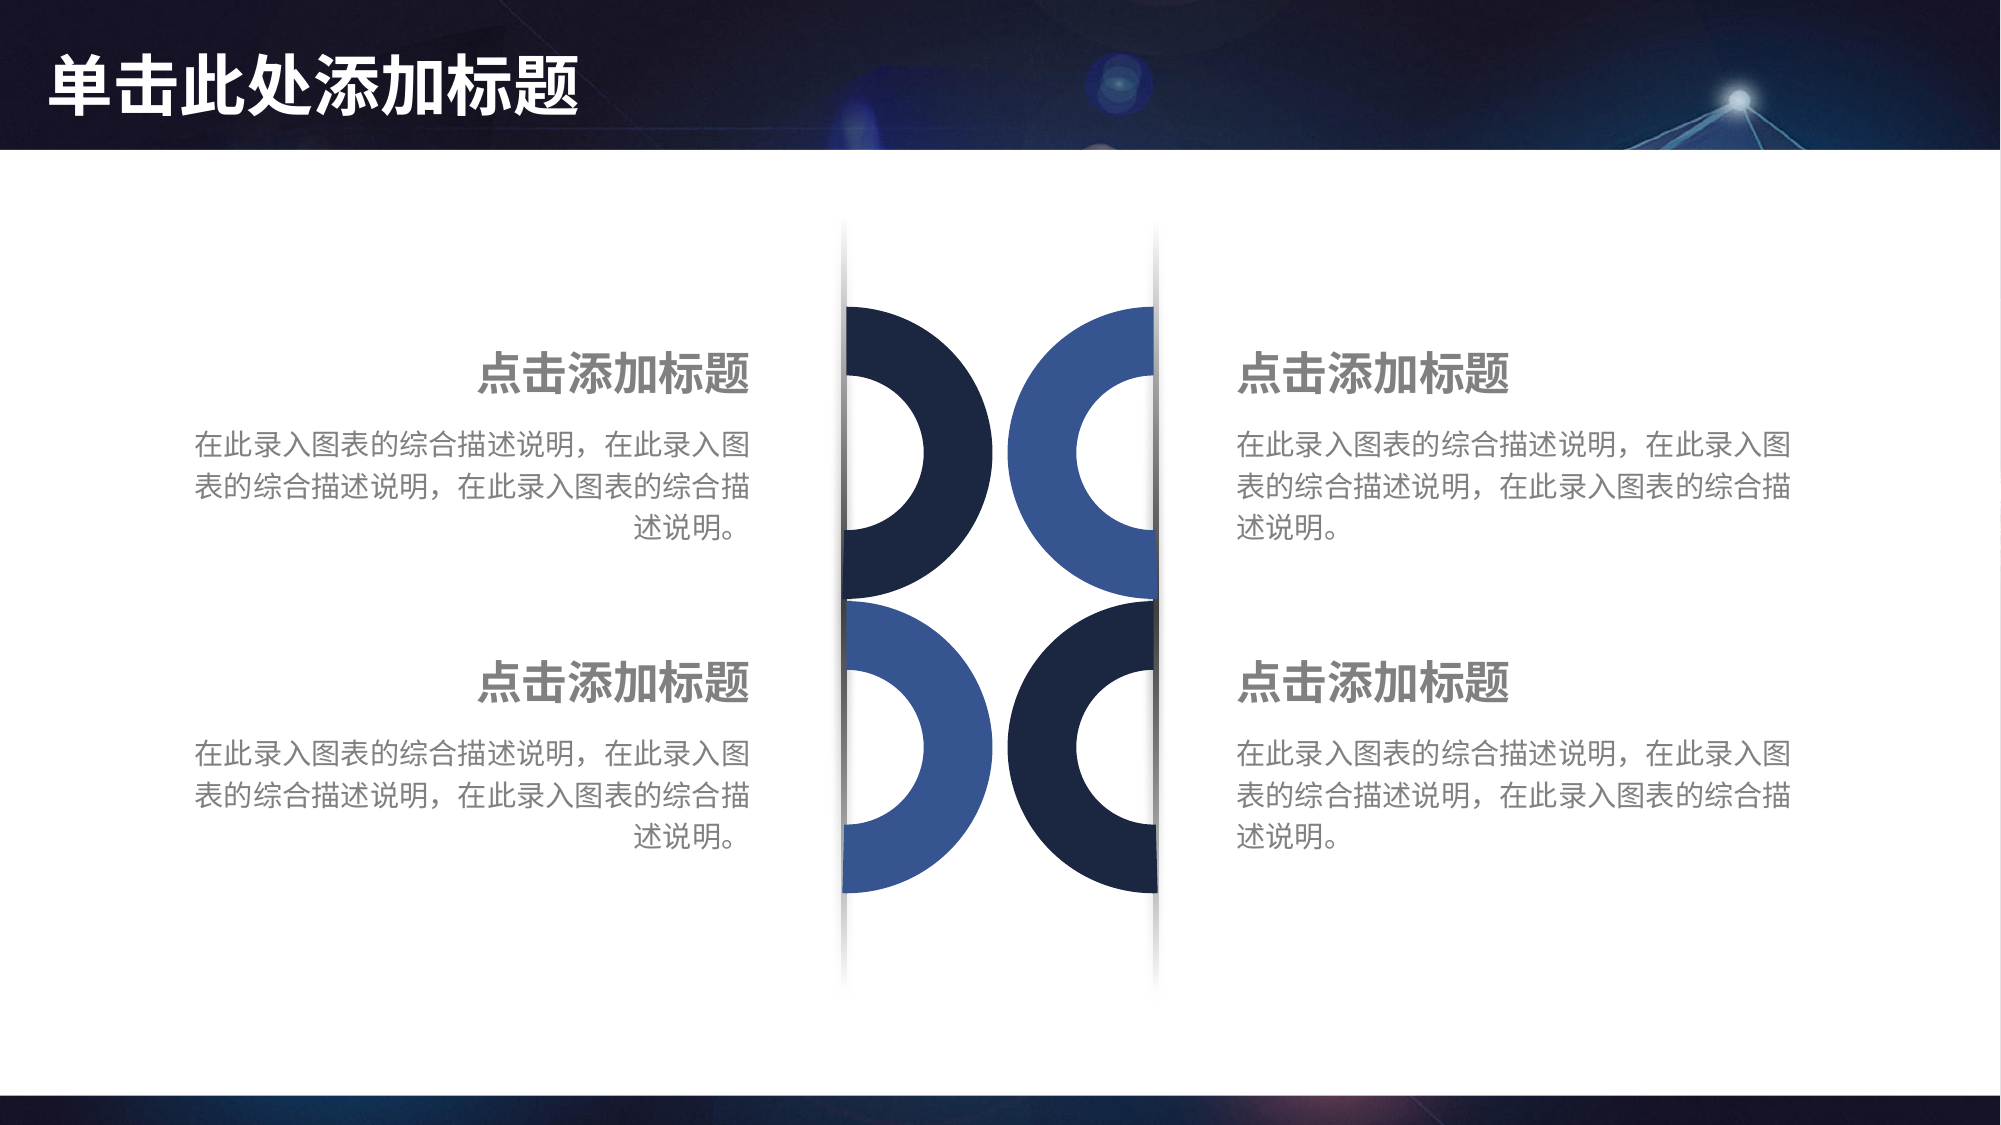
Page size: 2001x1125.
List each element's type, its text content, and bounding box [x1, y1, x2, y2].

text_box 点击添加标题 [436, 337, 766, 408]
text_box 在此录入图表的综合描述说明，在此录入图表的综合描述说明，在此录入图表的综合描述说明。 [1221, 411, 1829, 553]
text_box 在此录入图表的综合描述说明，在此录入图表的综合描述说明，在此录入图表的综合描述说明。 [157, 411, 766, 553]
text_box 点击添加标题 [1221, 646, 1551, 717]
text_box 在此录入图表的综合描述说明，在此录入图表的综合描述说明，在此录入图表的综合描述说明。 [157, 720, 766, 862]
text_box 在此录入图表的综合描述说明，在此录入图表的综合描述说明，在此录入图表的综合描述说明。 [1221, 720, 1829, 862]
title 单击此处添加标题 [31, 36, 1757, 141]
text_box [841, 217, 1159, 992]
text_box 点击添加标题 [1221, 337, 1551, 408]
picture [0, 0, 2001, 1125]
text_box 点击添加标题 [436, 646, 766, 717]
